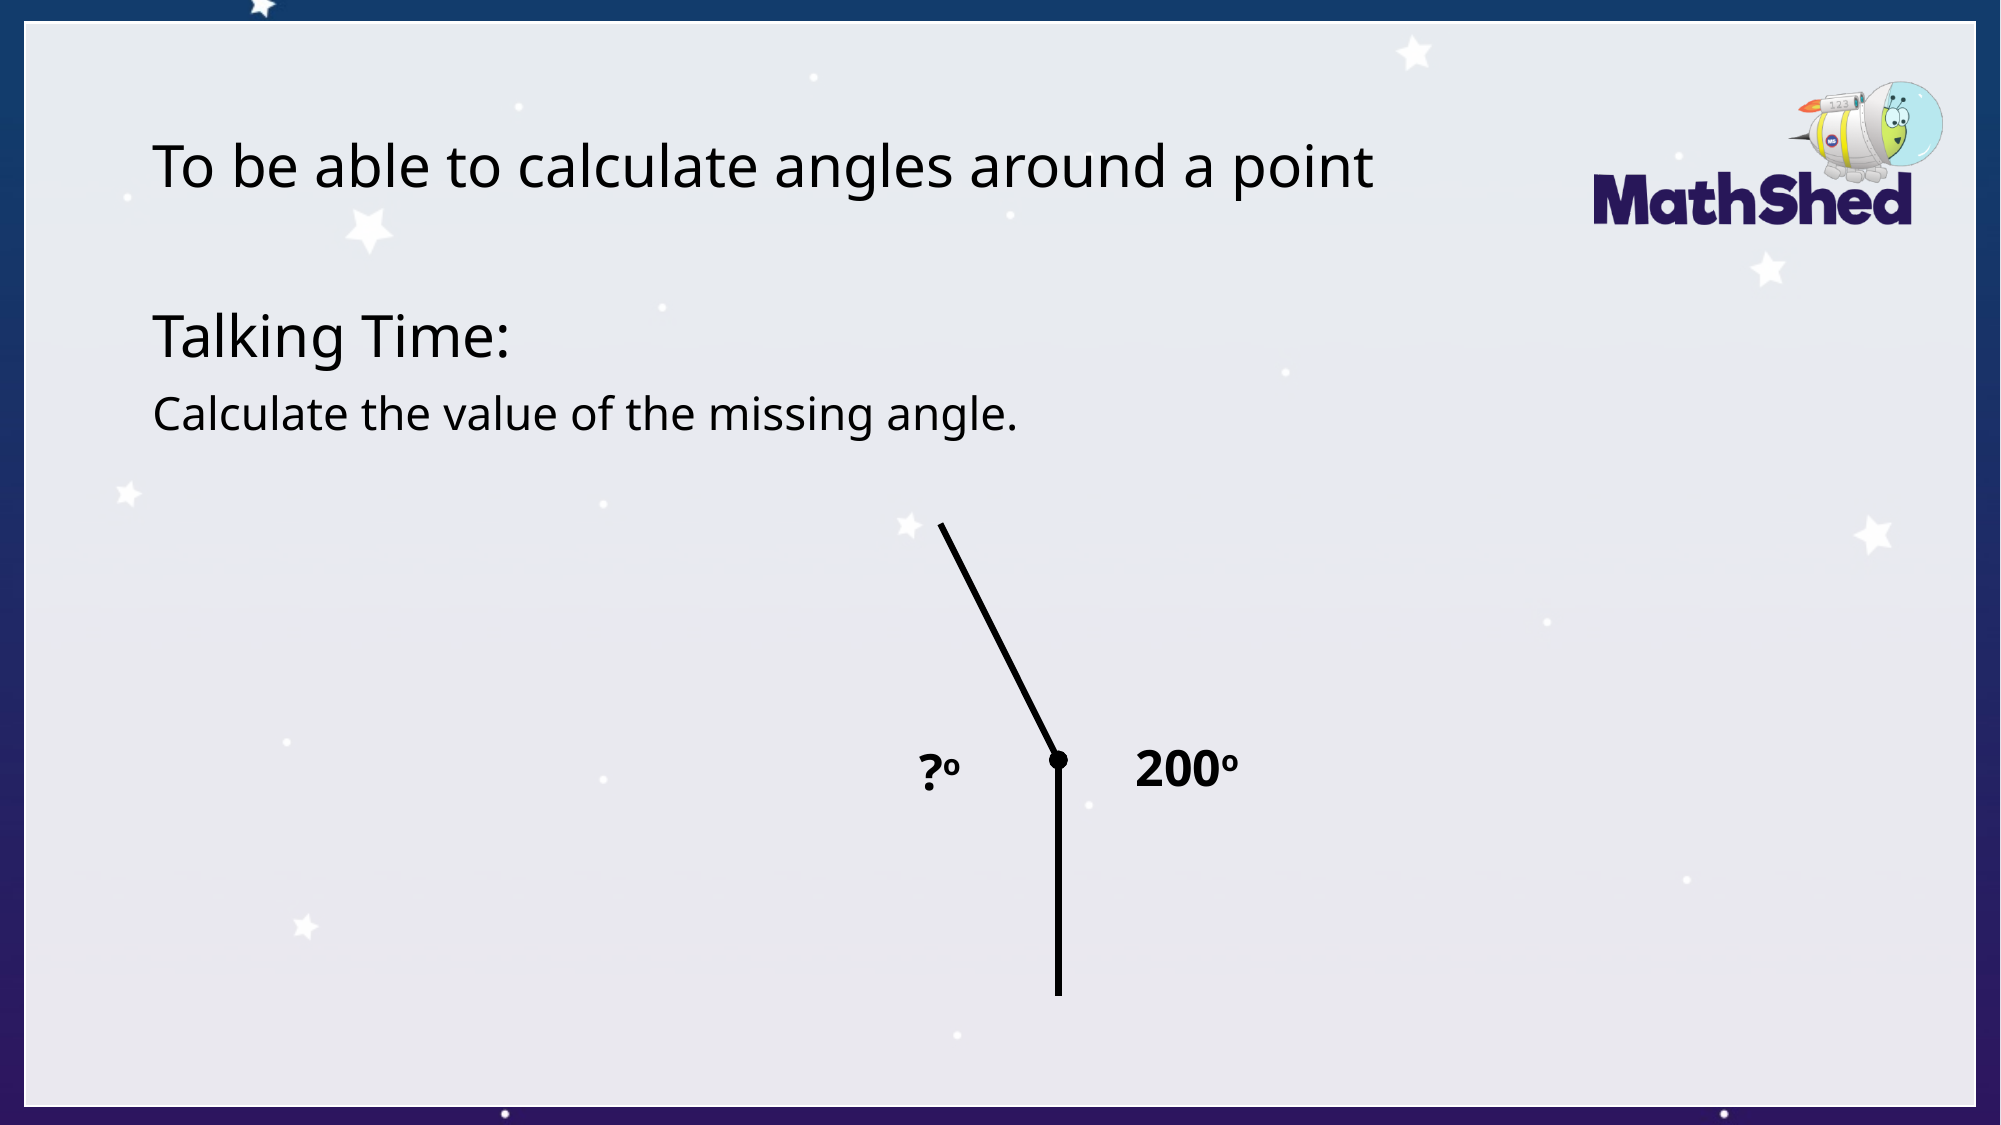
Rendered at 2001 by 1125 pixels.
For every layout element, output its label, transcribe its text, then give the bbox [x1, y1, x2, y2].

title To be able to calculate angles around a point [137, 59, 1578, 278]
text_box 200o [1120, 729, 1255, 805]
picture [0, 0, 2001, 1125]
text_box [940, 523, 1059, 760]
list Talking Time: Calculate the value of the missing angle. [137, 299, 1863, 1014]
text_box ?o [904, 733, 976, 808]
